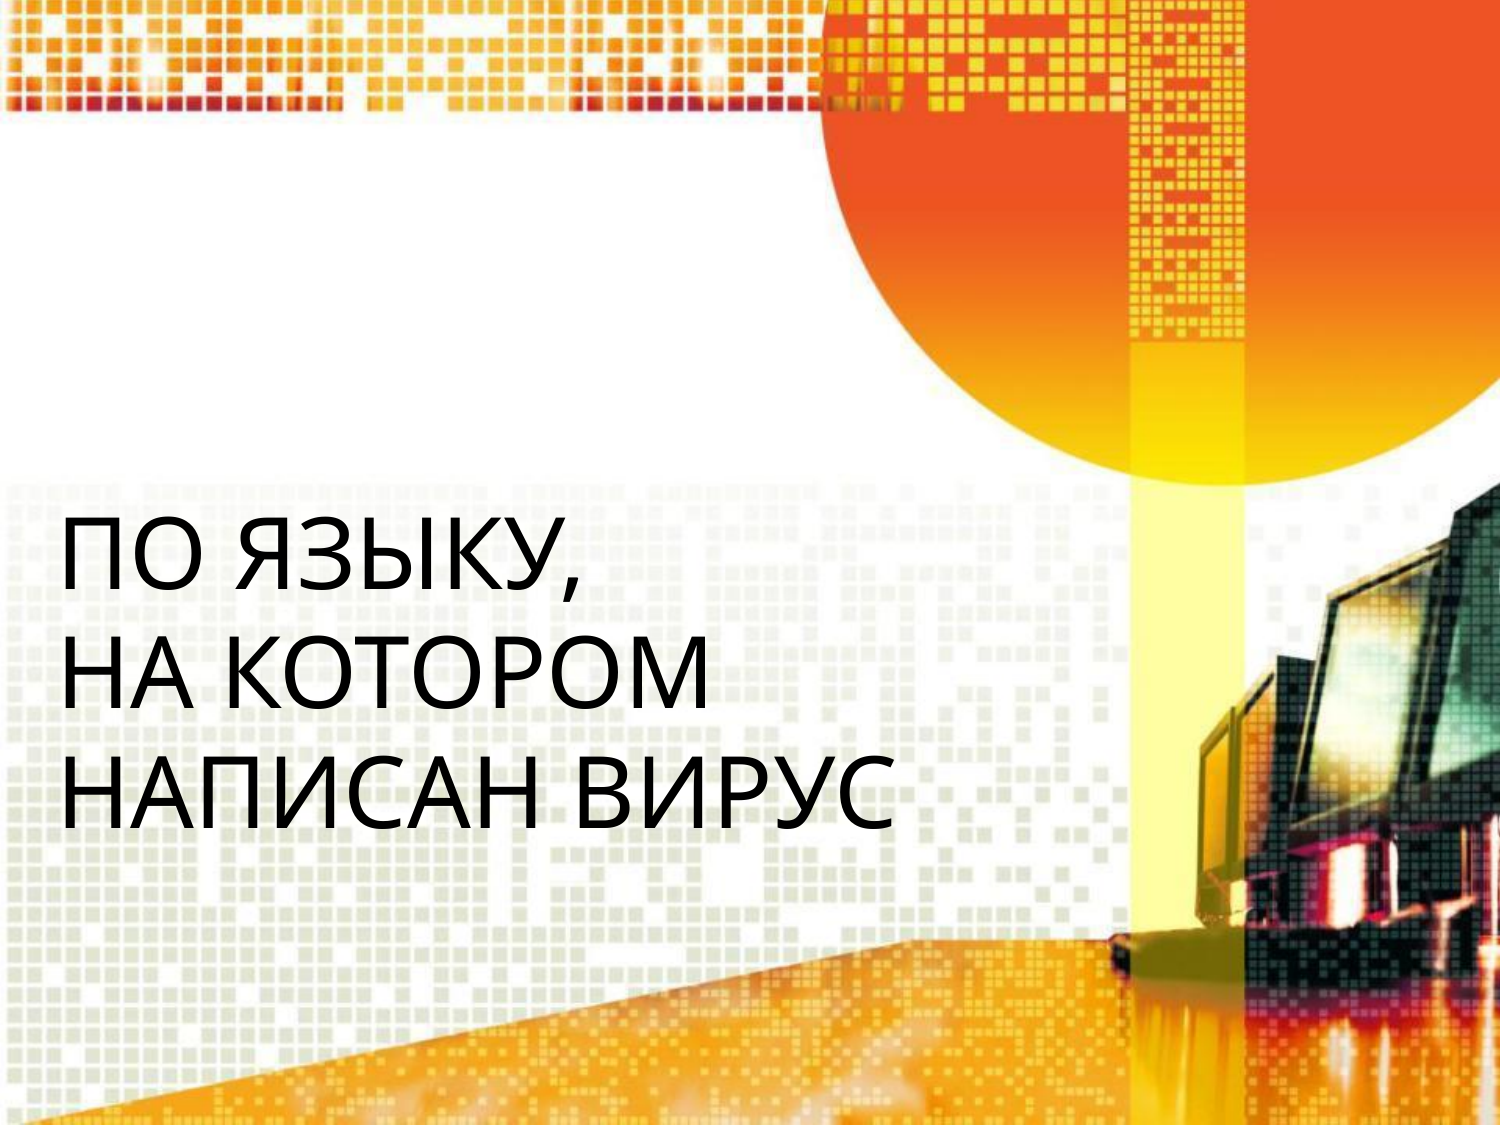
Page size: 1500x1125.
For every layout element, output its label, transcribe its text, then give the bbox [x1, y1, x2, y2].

picture [0, 0, 1500, 1125]
title ПО ЯЗЫКУ, НА КОТОРОМ НАПИСАН ВИРУС [40, 420, 1111, 857]
